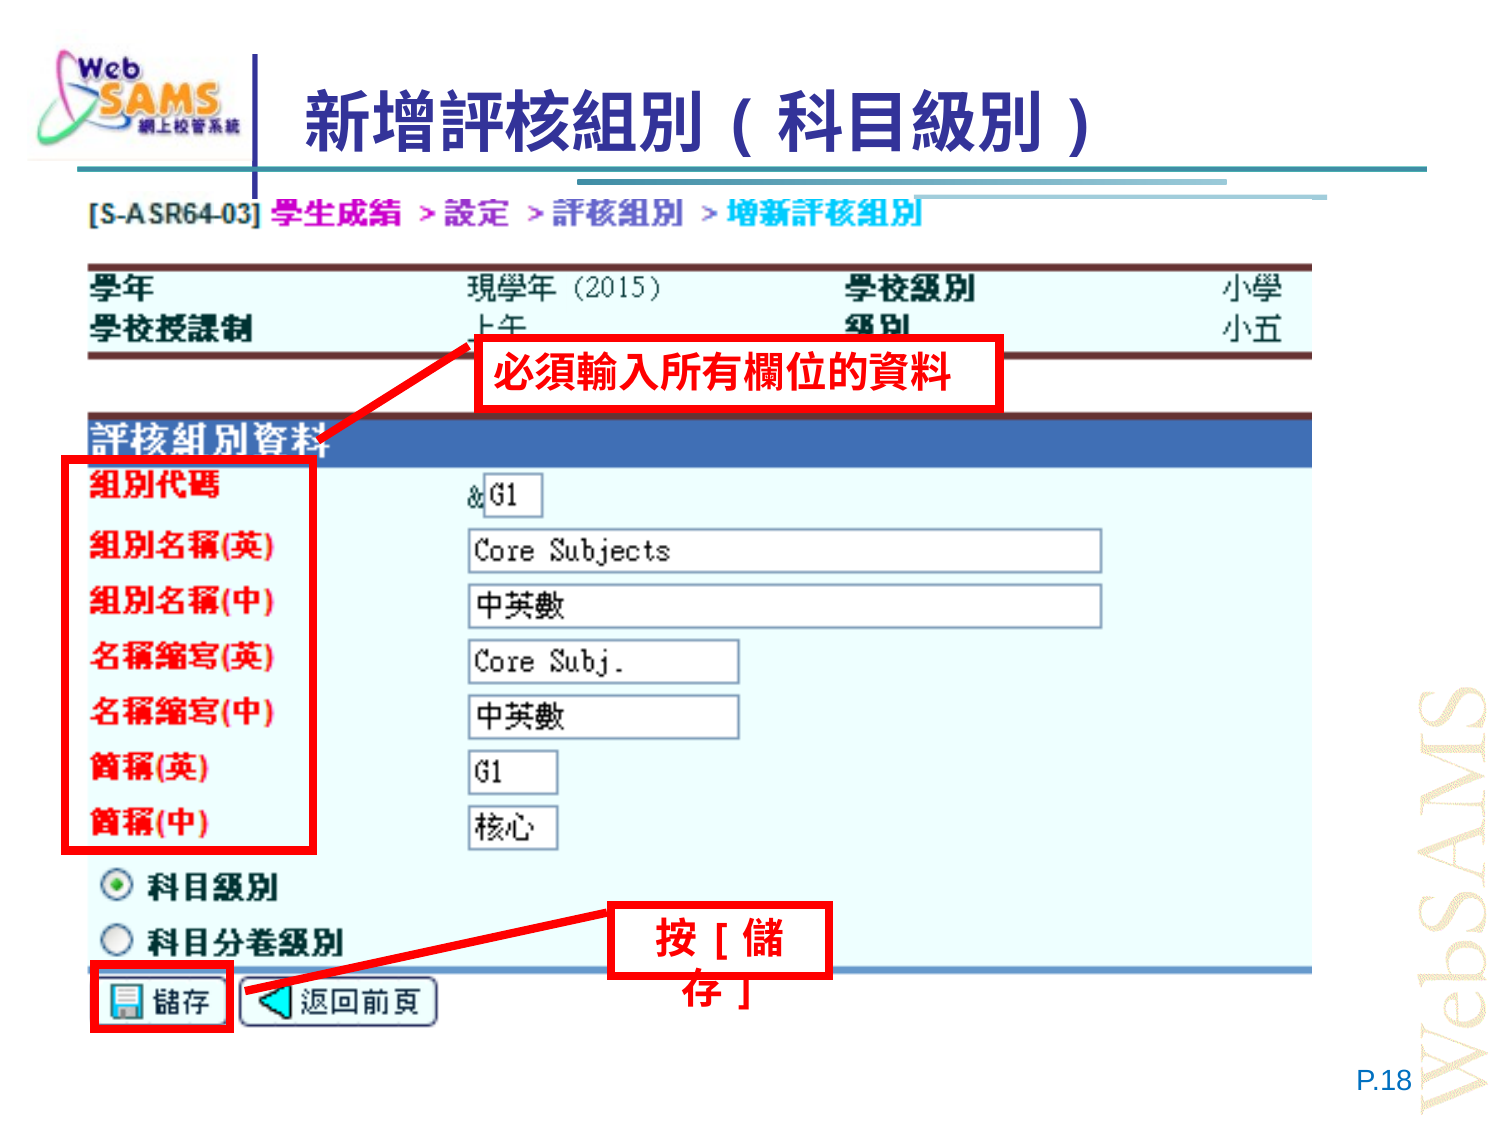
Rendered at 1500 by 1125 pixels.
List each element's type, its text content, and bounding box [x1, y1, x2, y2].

text_box [64, 459, 71, 851]
picture [27, 29, 253, 161]
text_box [76, 190, 1313, 1030]
text_box P.18 [1114, 1029, 1428, 1105]
picture [1393, 679, 1500, 1117]
text_box 新增評核組別(科目級別) [289, 41, 1465, 167]
